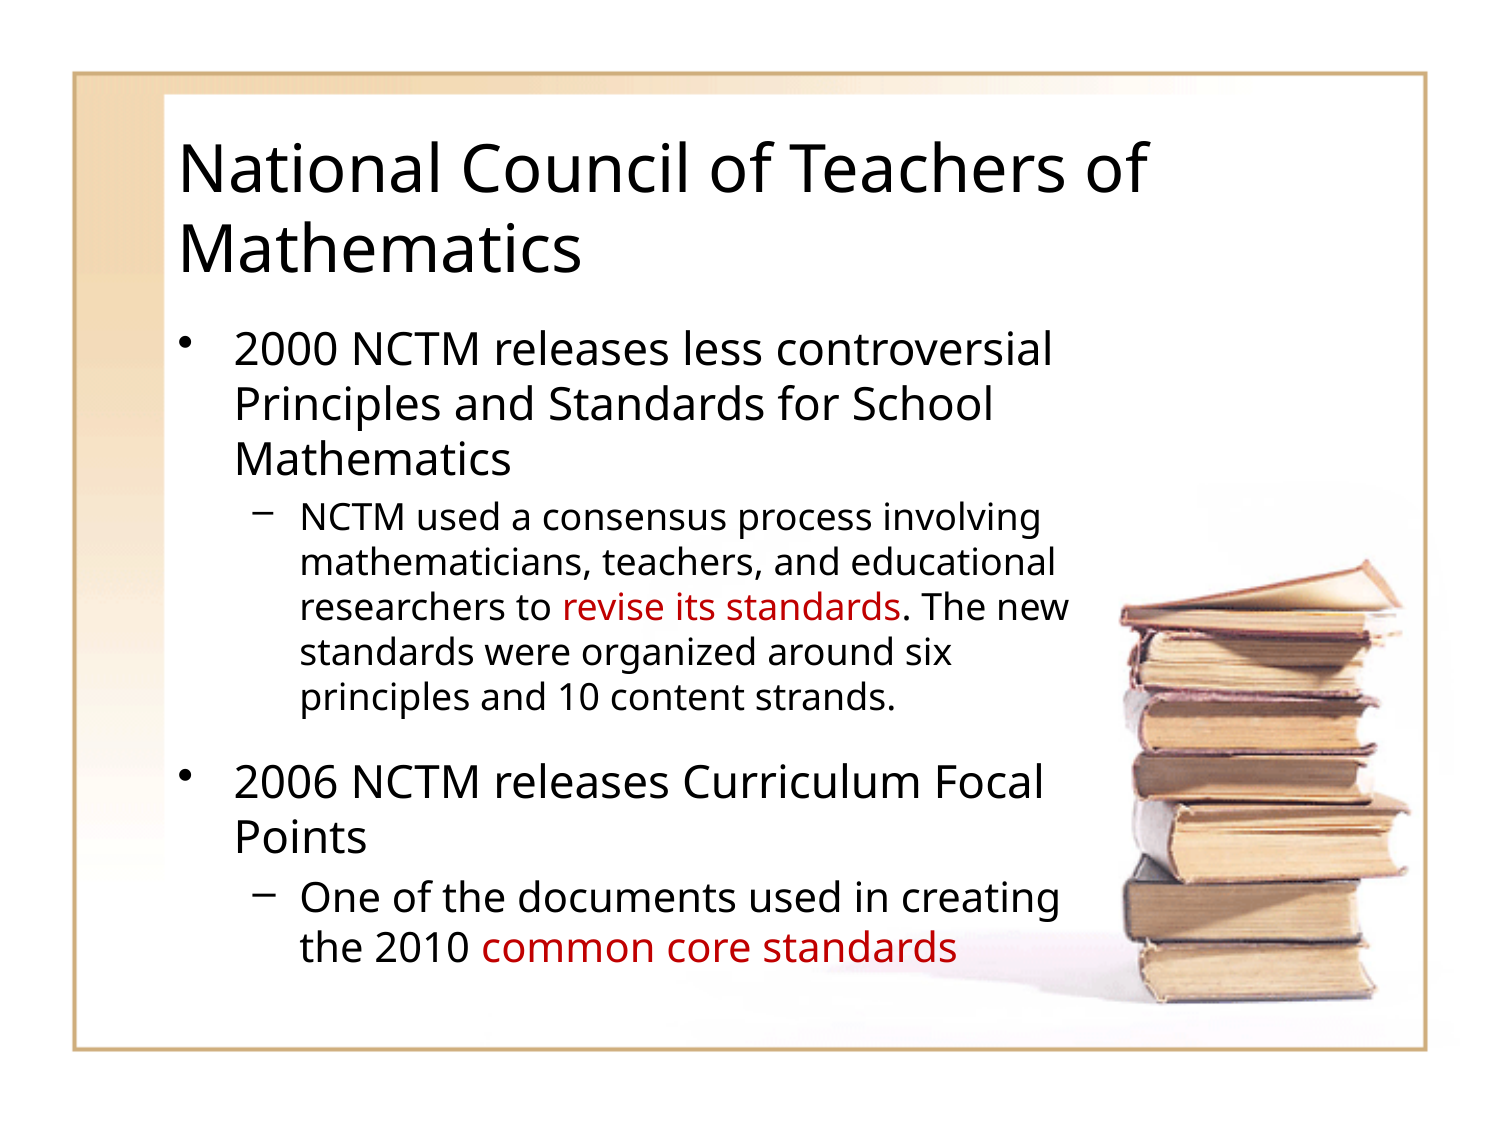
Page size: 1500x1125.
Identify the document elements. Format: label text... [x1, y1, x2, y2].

picture [0, 0, 1500, 1125]
title National Council of Teachers of Mathematics [162, 125, 1375, 288]
list 2000 NCTM releases less controversial Principles and Standards for School Mathematics NCTM used a consensus process involving mathematicians, teachers, and educational researchers to revise its standards. The new standards were organized around six principles and 10 content strands. 2006 NCTM releases Curriculum Focal Points One of the documents used in creating the 2010 common core standards [162, 312, 1125, 988]
